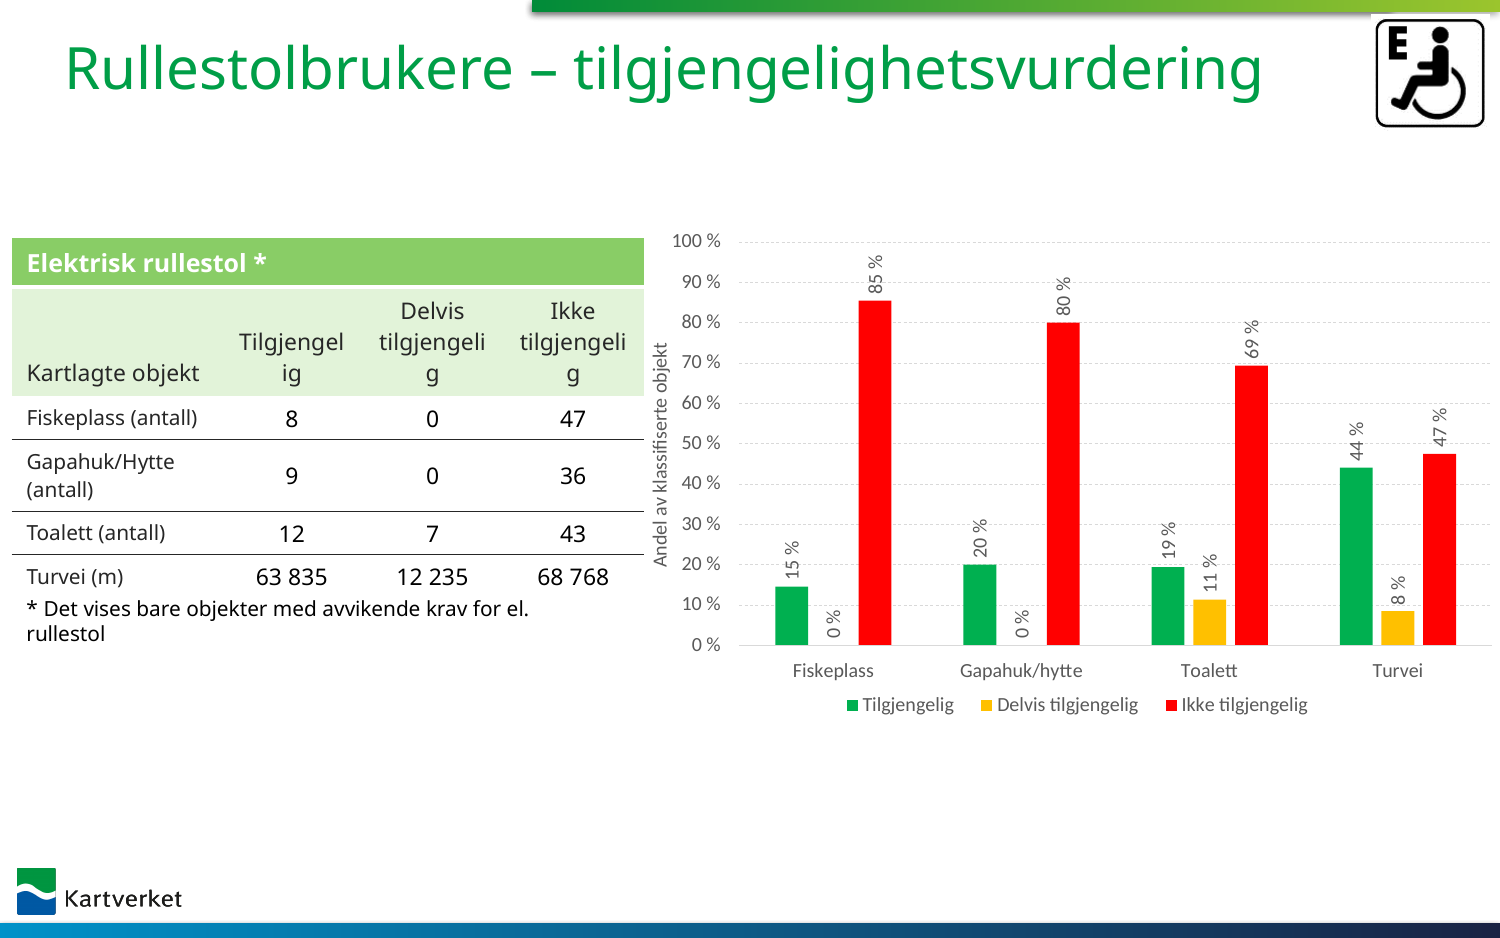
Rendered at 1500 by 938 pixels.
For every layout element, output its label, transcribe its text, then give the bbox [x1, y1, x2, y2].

table_cell Delvis tilgjengelig [362, 289, 503, 396]
table_cell Gapahuk/Hytte (antall) [12, 440, 222, 511]
table_cell 0 [362, 396, 503, 439]
table_cell Toalett (antall) [12, 512, 222, 554]
table_cell 7 [362, 512, 503, 554]
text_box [1371, 13, 1491, 133]
table_header Elektrisk rullestol * [12, 238, 638, 285]
table_cell Ikke tilgjengelig [503, 289, 638, 396]
table_cell Turvei (m) [12, 555, 222, 588]
picture [643, 218, 1500, 728]
table_cell 9 [222, 440, 362, 511]
table_cell Kartlagte objekt [12, 289, 222, 396]
table_cell 63 835 [222, 555, 362, 588]
table_cell 68 768 [503, 555, 638, 598]
table_cell 0 [362, 440, 503, 511]
table_cell Fiskeplass (antall) [12, 396, 222, 439]
table_cell 47 [503, 396, 638, 439]
table_cell 8 [222, 396, 362, 439]
table_cell 36 [503, 440, 638, 511]
text_box * Det vises bare objekter med avvikende krav for el. rullestol [11, 588, 597, 653]
table_cell Tilgjengelig [222, 289, 362, 396]
table_cell 43 [503, 512, 638, 554]
table_cell 12 [222, 512, 362, 554]
text_box Rullestolbrukere – tilgjengelighetsvurdering [49, 12, 1372, 109]
table_cell 12 235 [362, 555, 503, 588]
